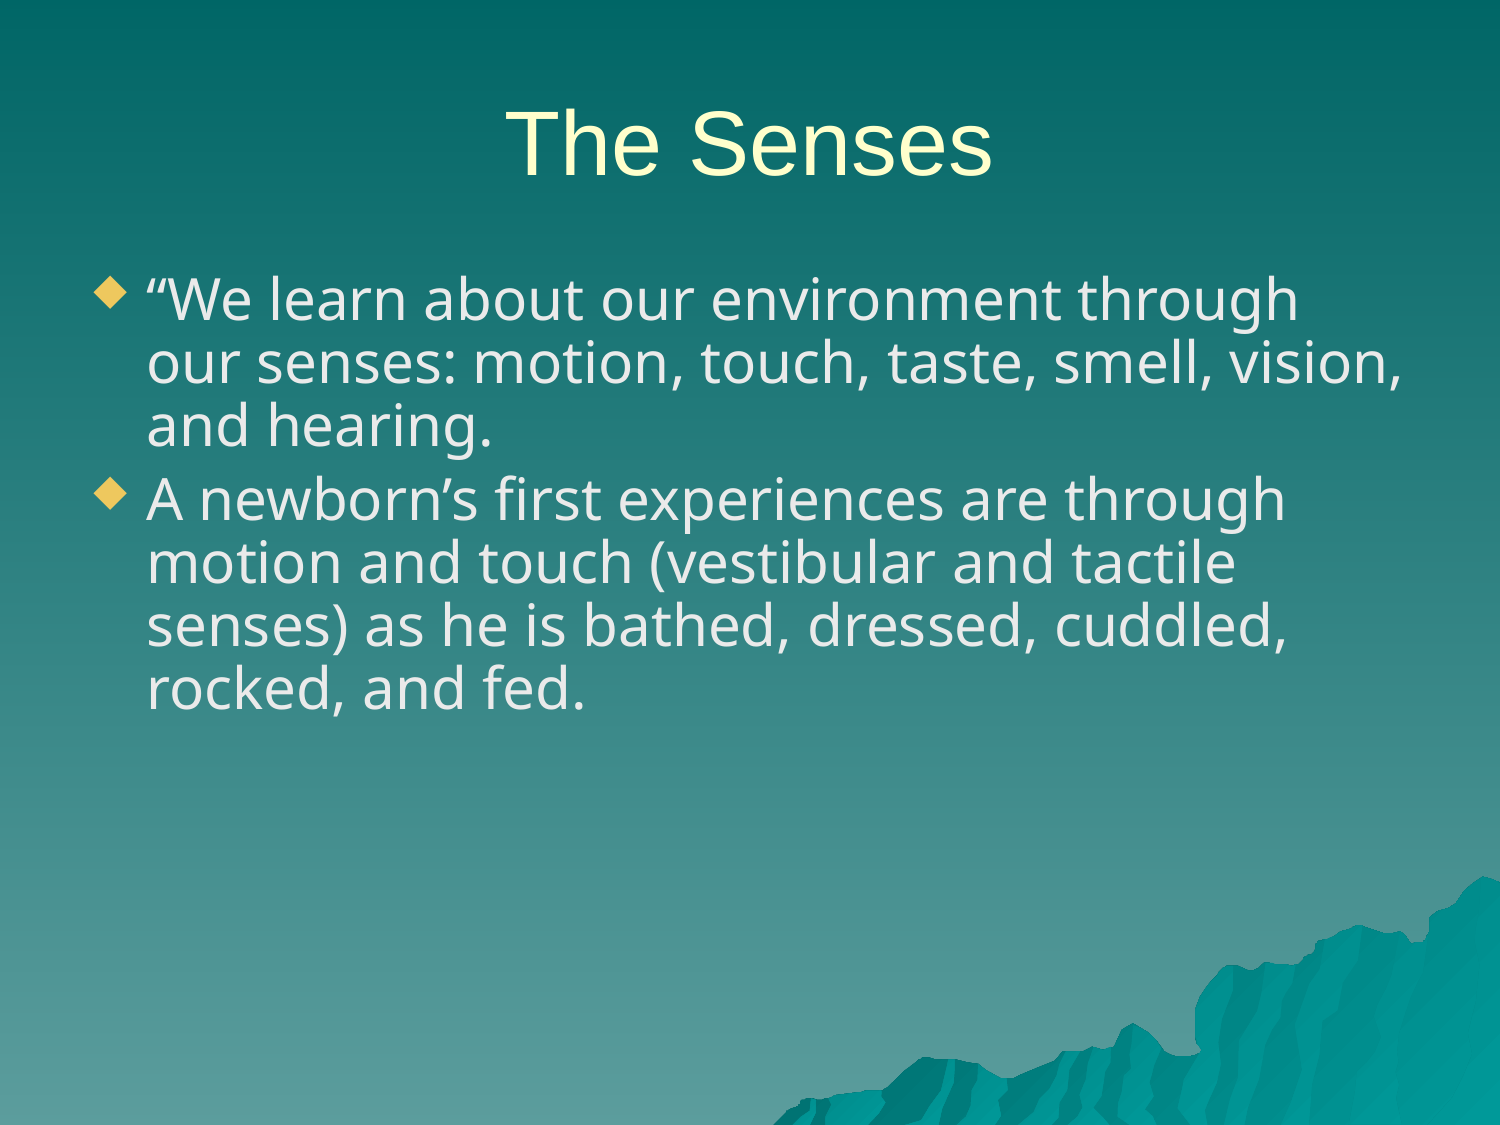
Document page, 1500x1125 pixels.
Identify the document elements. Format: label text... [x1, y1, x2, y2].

list “We learn about our environment through our senses: motion, touch, taste, smell, vision, and hearing. A newborn’s first experiences are through motion and touch (vestibular and tactile senses) as he is bathed, dressed, cuddled, rocked, and fed. [74, 262, 1426, 1006]
title The Senses [74, 45, 1426, 233]
